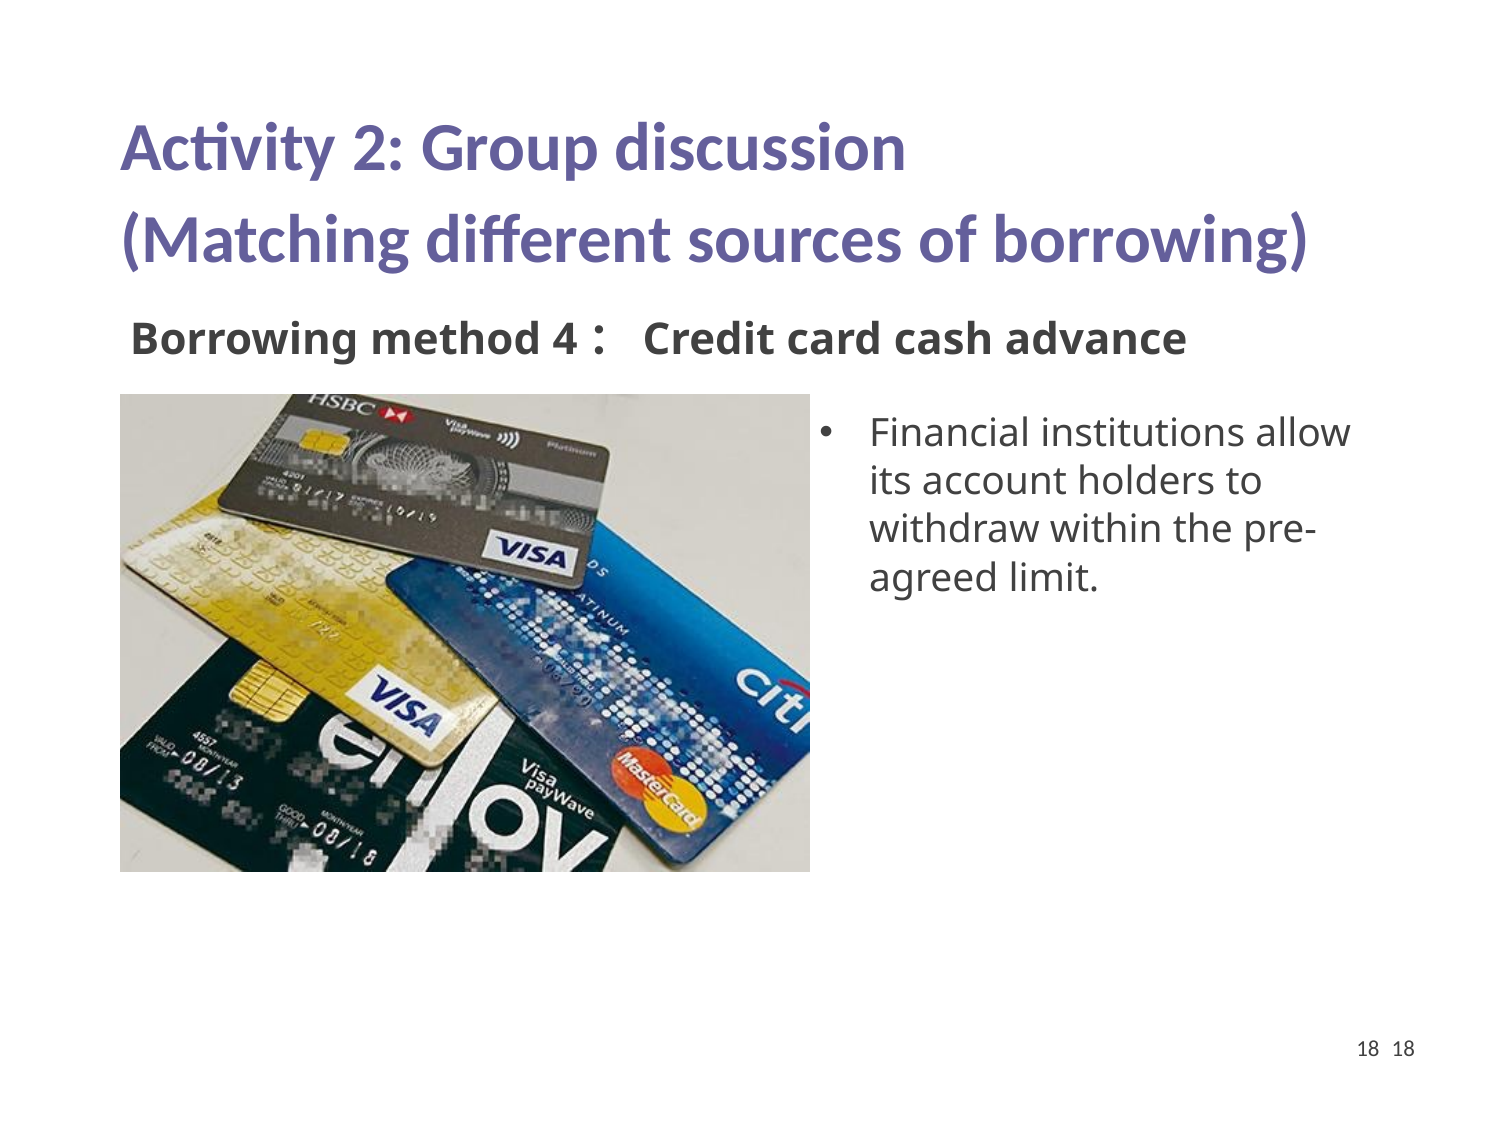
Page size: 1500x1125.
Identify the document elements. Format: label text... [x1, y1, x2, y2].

text_box 18 [1318, 1033, 1416, 1061]
text_box Borrowing method 4：Credit card cash advance [120, 307, 1402, 388]
list Activity 2: Group discussion (Matching different sources of borrowing) [119, 113, 1382, 269]
text_box Financial institutions allow its account holders to withdraw within the pre-agreed limit. [810, 396, 1402, 609]
picture [119, 394, 810, 872]
